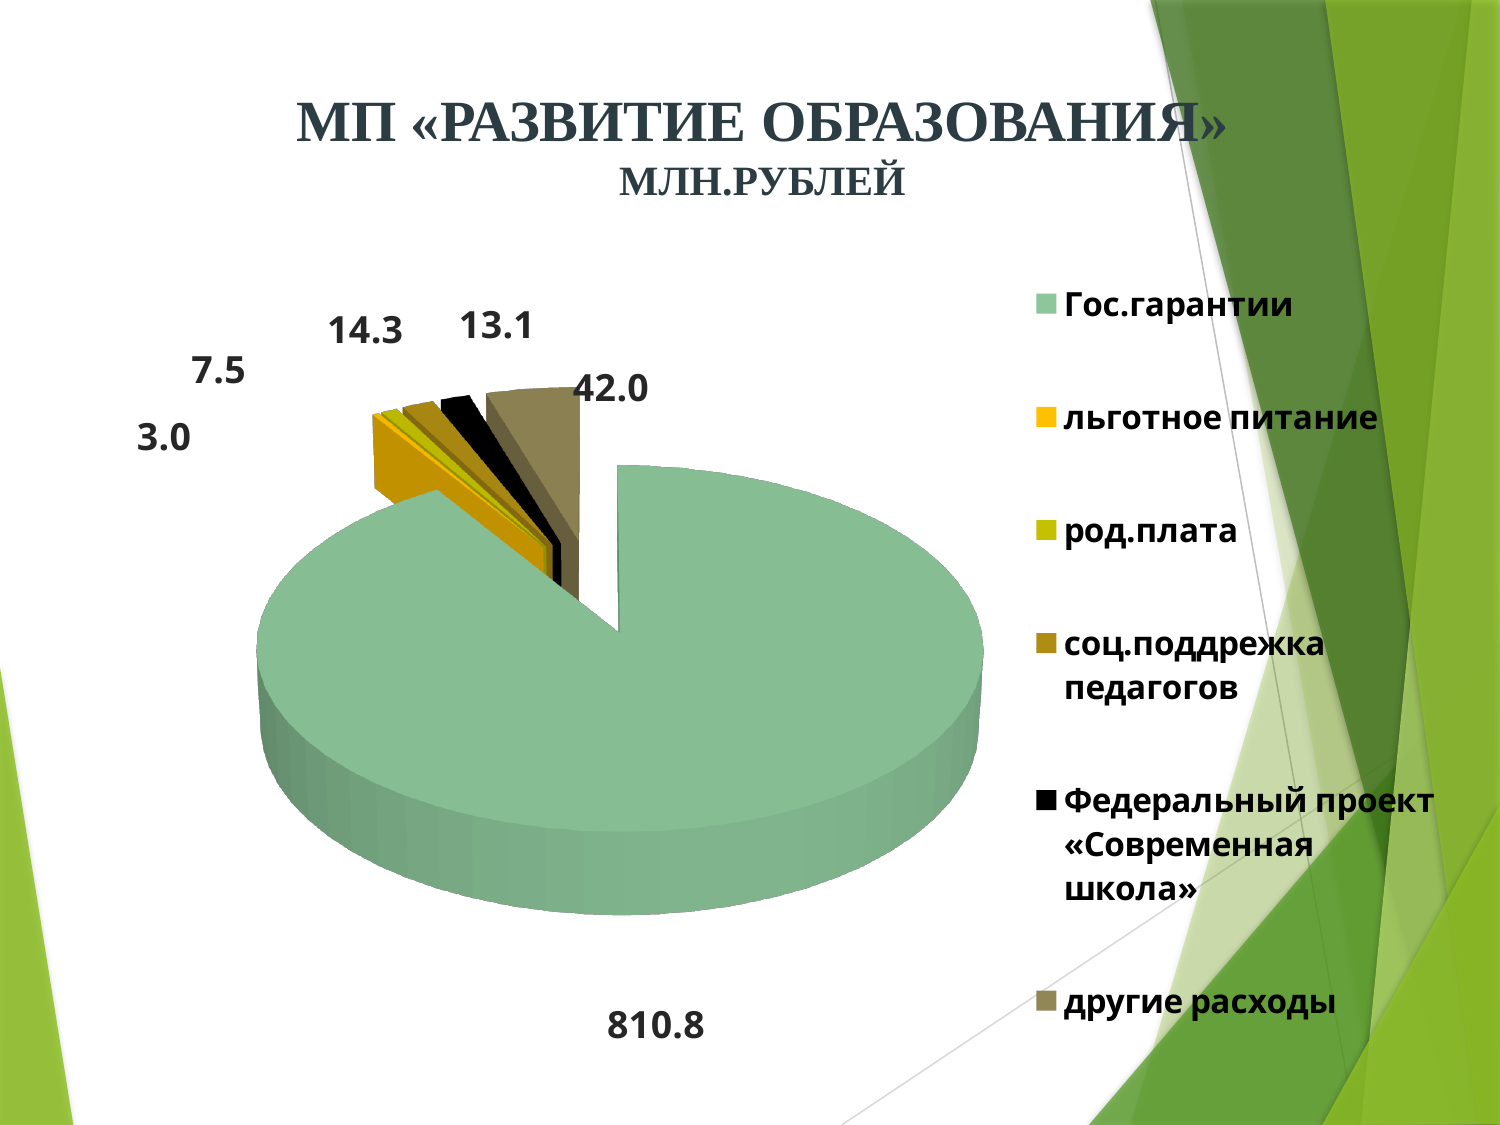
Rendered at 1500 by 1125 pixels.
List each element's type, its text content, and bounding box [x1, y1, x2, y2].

title [64, 5, 1427, 74]
chart [64, 211, 1451, 1106]
text_box МП «Развитие ОБРАЗОВАНИЯ» млн.рублей [49, 74, 1475, 213]
